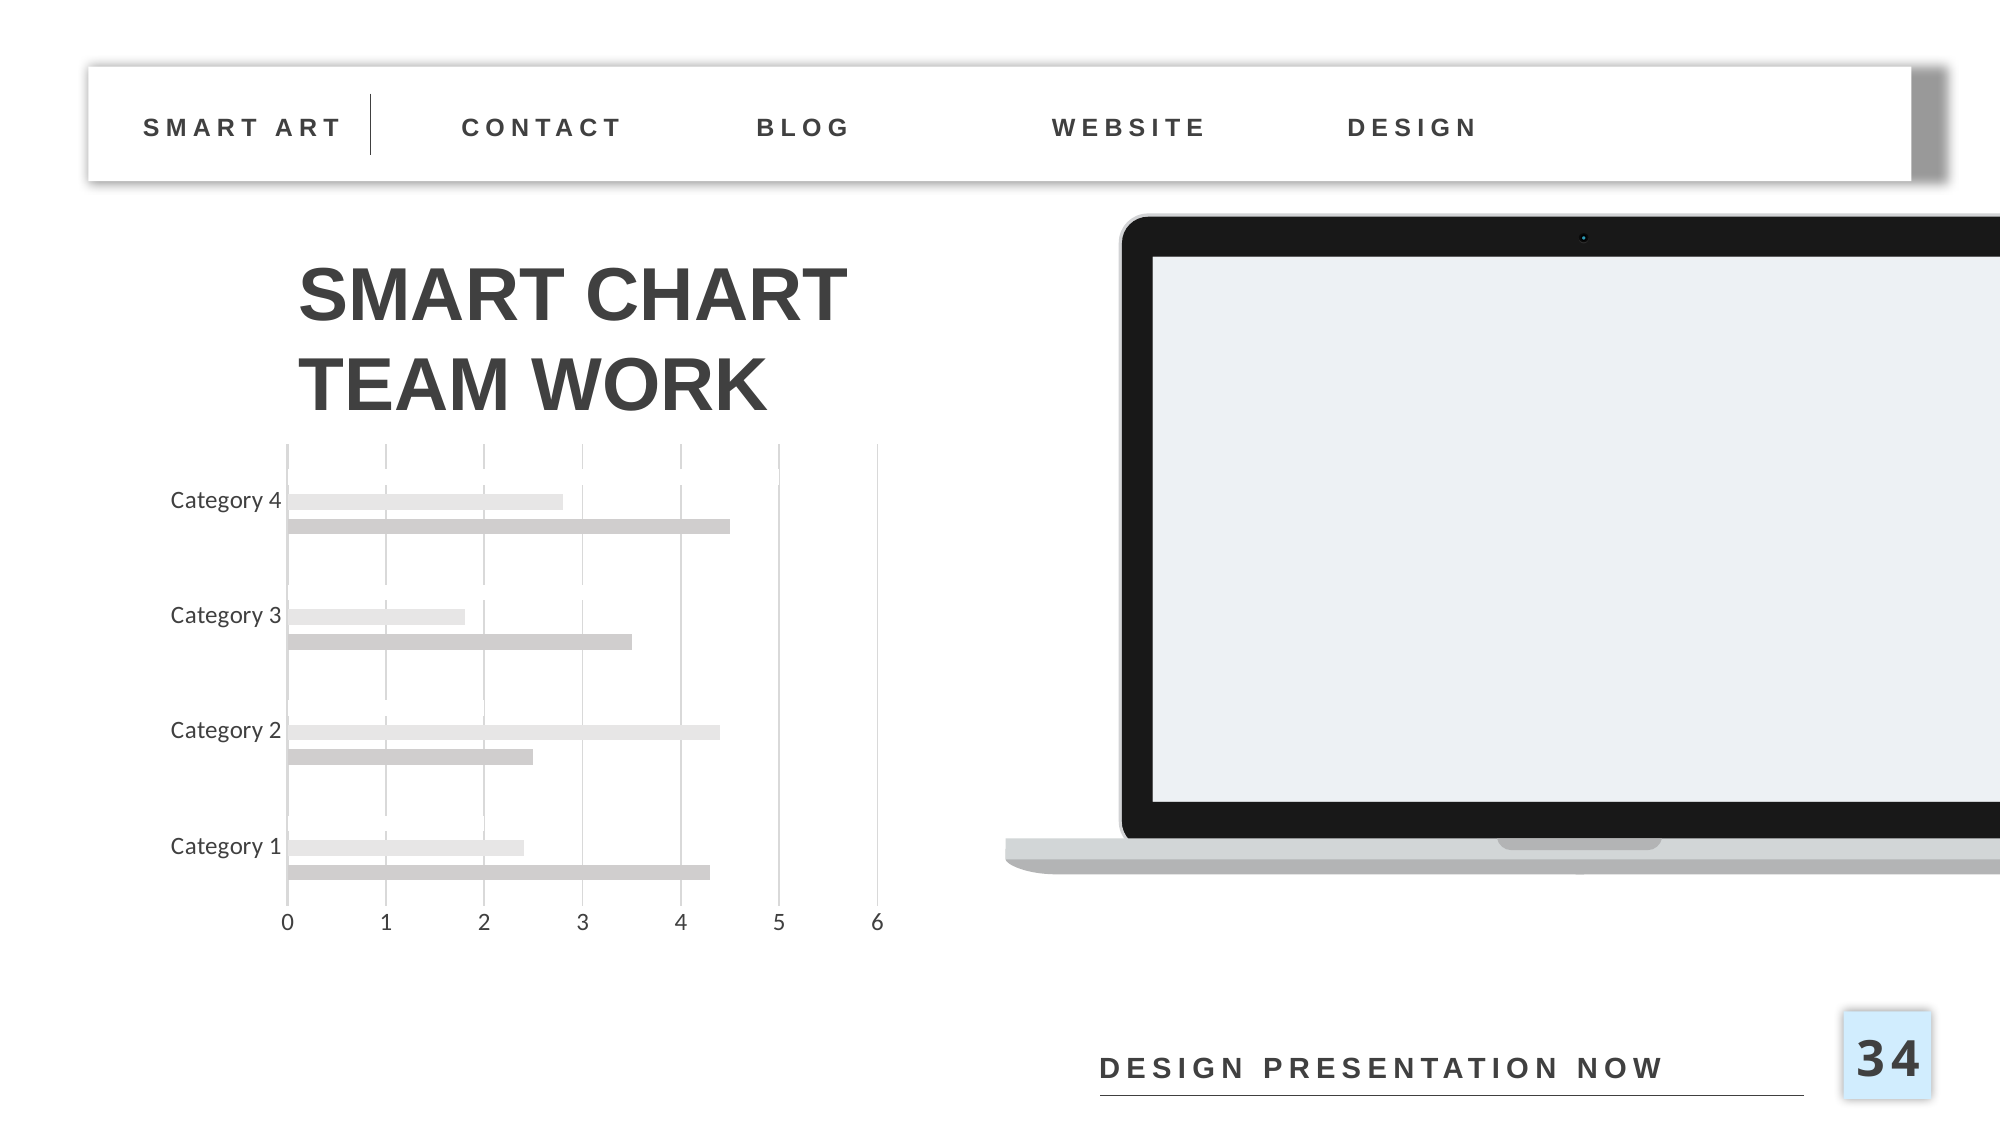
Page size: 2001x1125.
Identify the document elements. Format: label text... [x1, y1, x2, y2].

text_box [1005, 213, 2000, 875]
text_box DESIGN PRESENTATION NOW [1084, 1042, 1805, 1093]
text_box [1832, 1011, 1944, 1099]
picture [1148, 243, 2000, 803]
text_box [88, 66, 1912, 182]
text_box SMART CHART TEAM WORK [283, 289, 1000, 381]
chart [155, 433, 899, 947]
